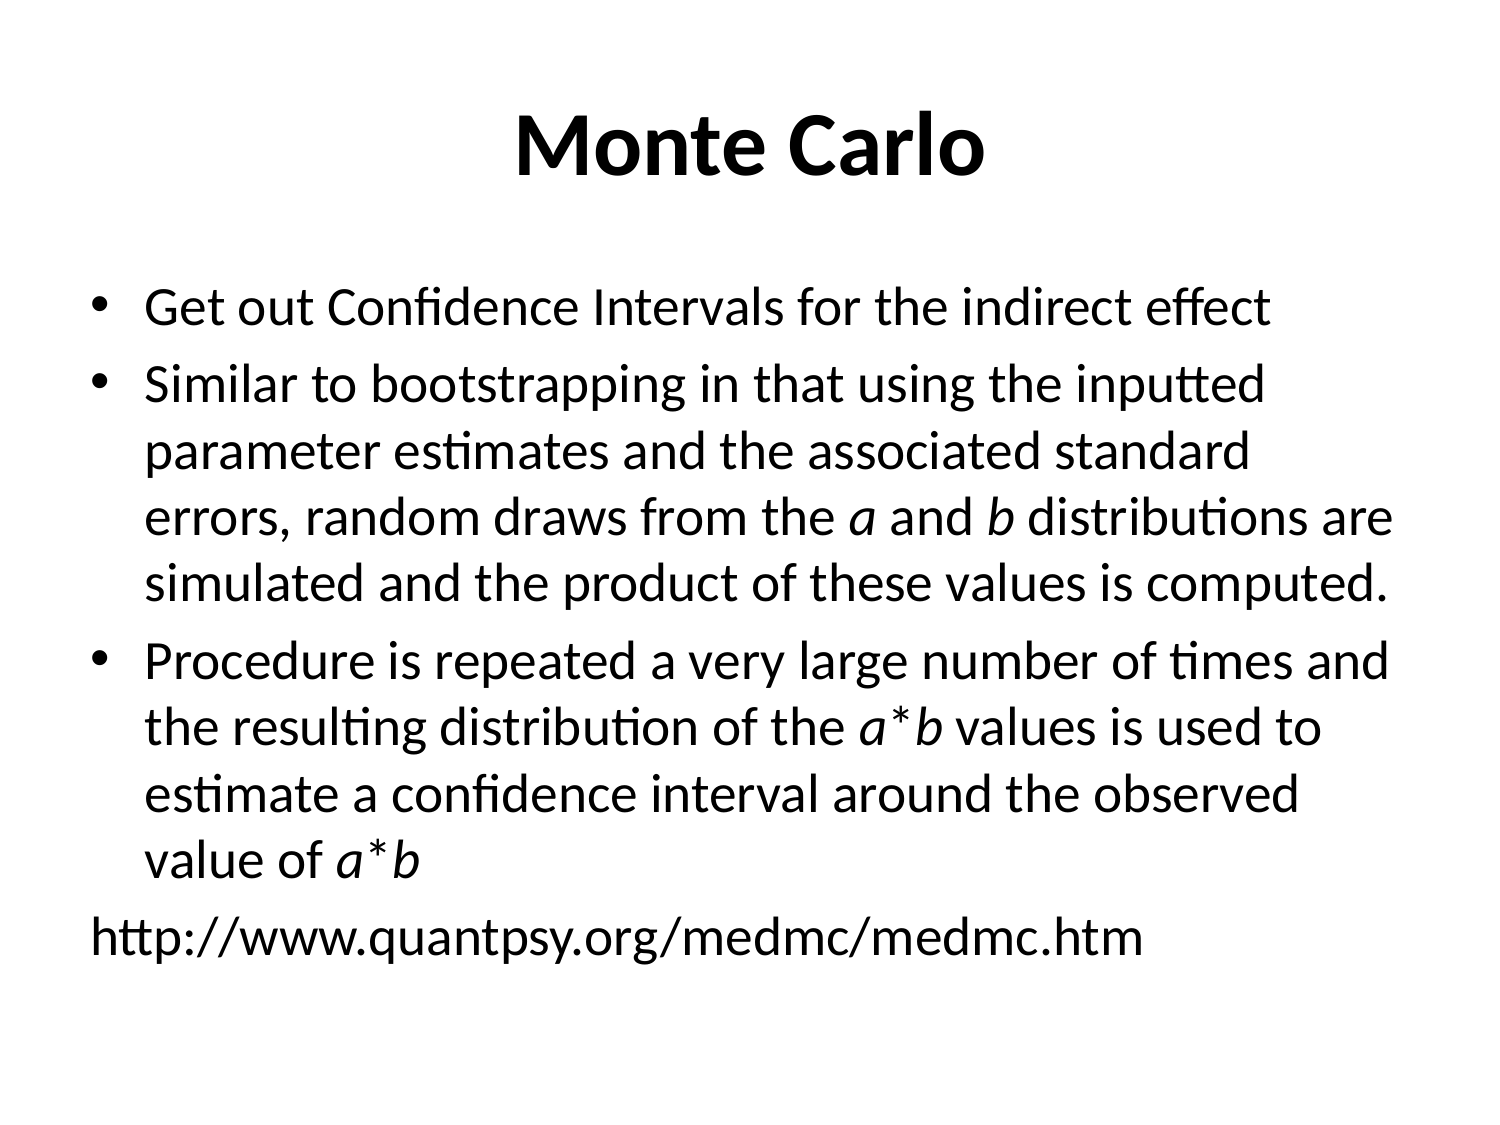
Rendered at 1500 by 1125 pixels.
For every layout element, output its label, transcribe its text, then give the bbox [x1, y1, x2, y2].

title Monte Carlo [75, 45, 1425, 233]
list Get out Confidence Intervals for the indirect effect Similar to bootstrapping in that using the inputted parameter estimates and the associated standard errors, random draws from the a and b distributions are simulated and the product of these values is computed. Procedure is repeated a very large number of times and the resulting distribution of the a*b values is used to estimate a confidence interval around the observed value of a*b http://www.quantpsy.org/medmc/medmc.htm [75, 262, 1425, 1005]
